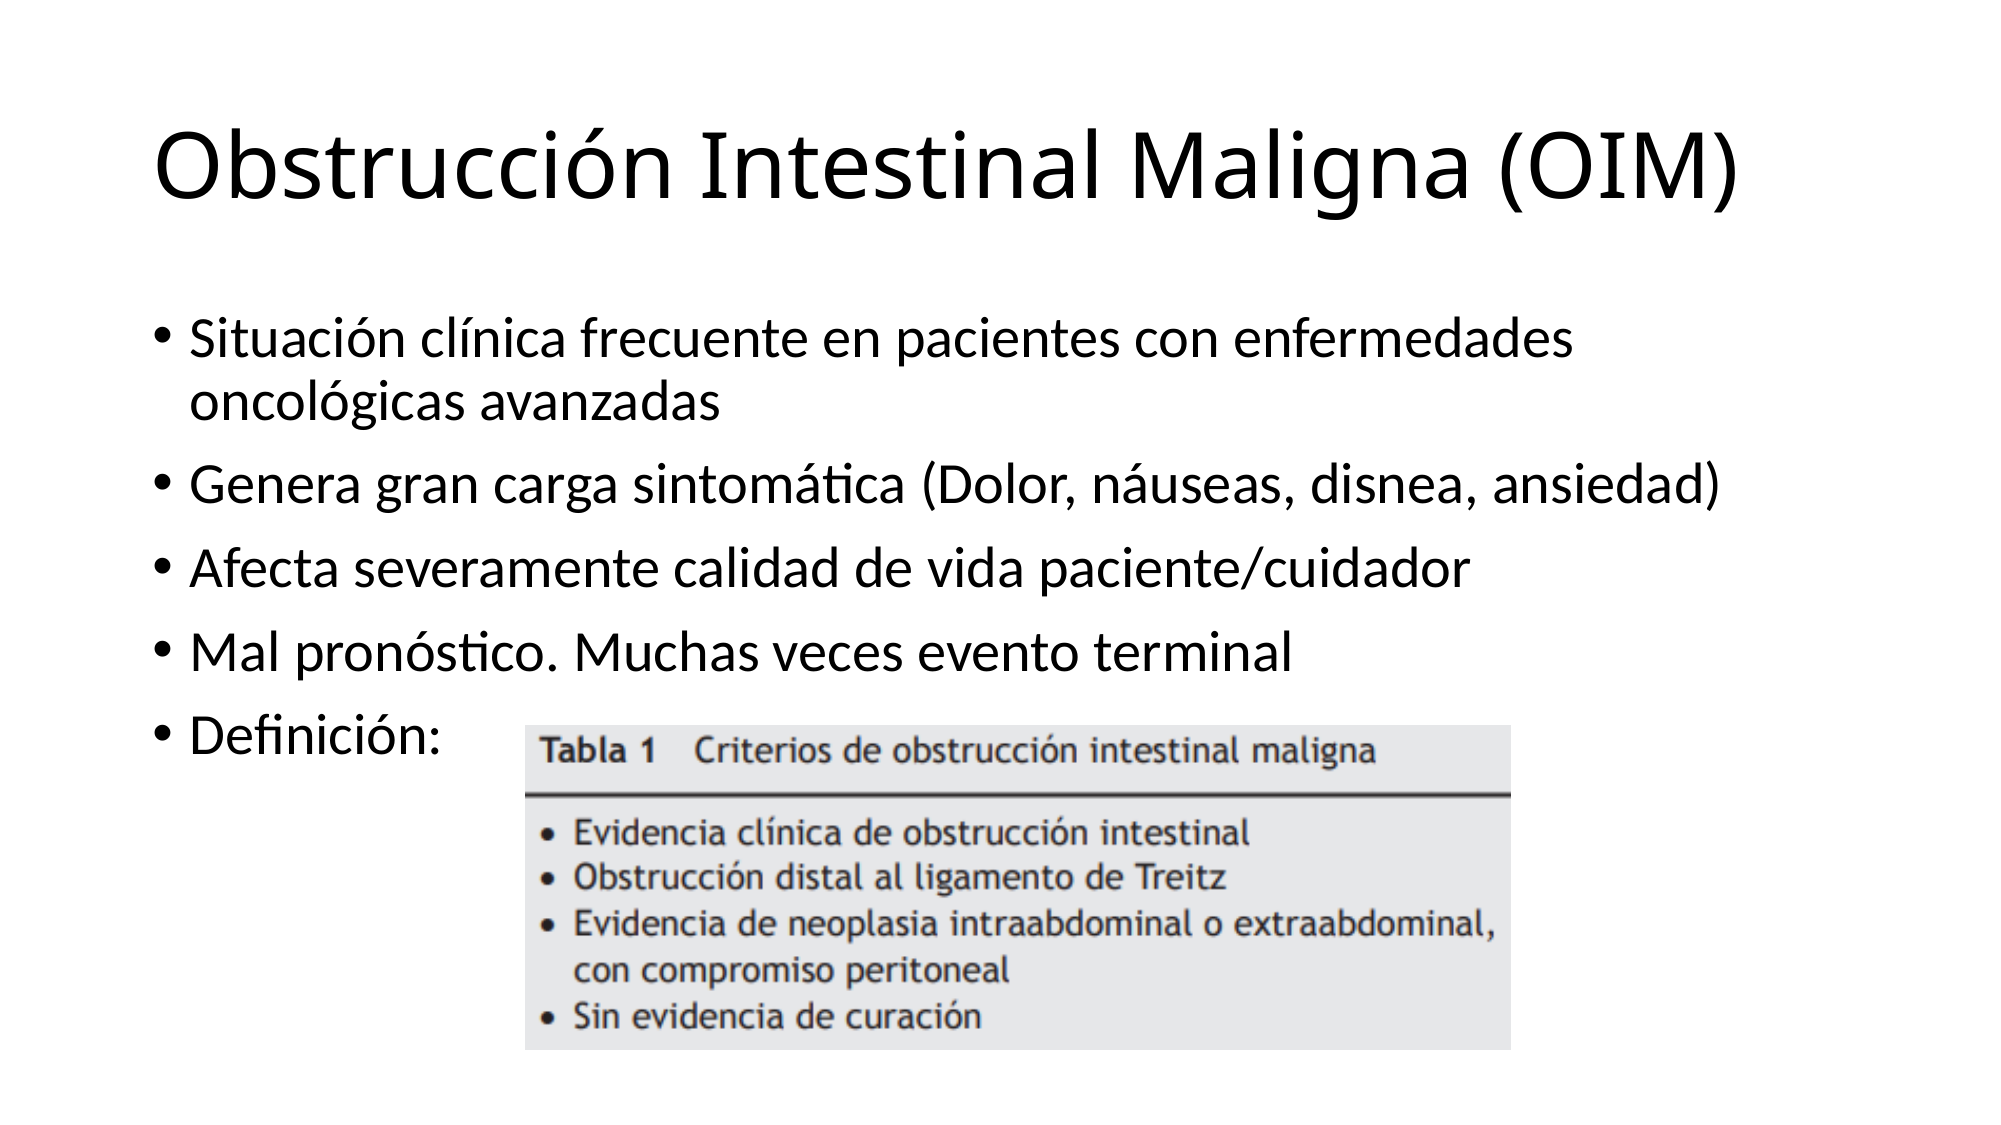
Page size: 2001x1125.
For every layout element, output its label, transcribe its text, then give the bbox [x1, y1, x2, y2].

picture [524, 725, 1511, 1051]
list Situación clínica frecuente en pacientes con enfermedades oncológicas avanzadas Genera gran carga sintomática (Dolor, náuseas, disnea, ansiedad) Afecta severamente calidad de vida paciente/cuidador Mal pronóstico. Muchas veces evento terminal Definición: [137, 299, 1863, 1014]
title Obstrucción Intestinal Maligna (OIM) [137, 59, 1863, 278]
